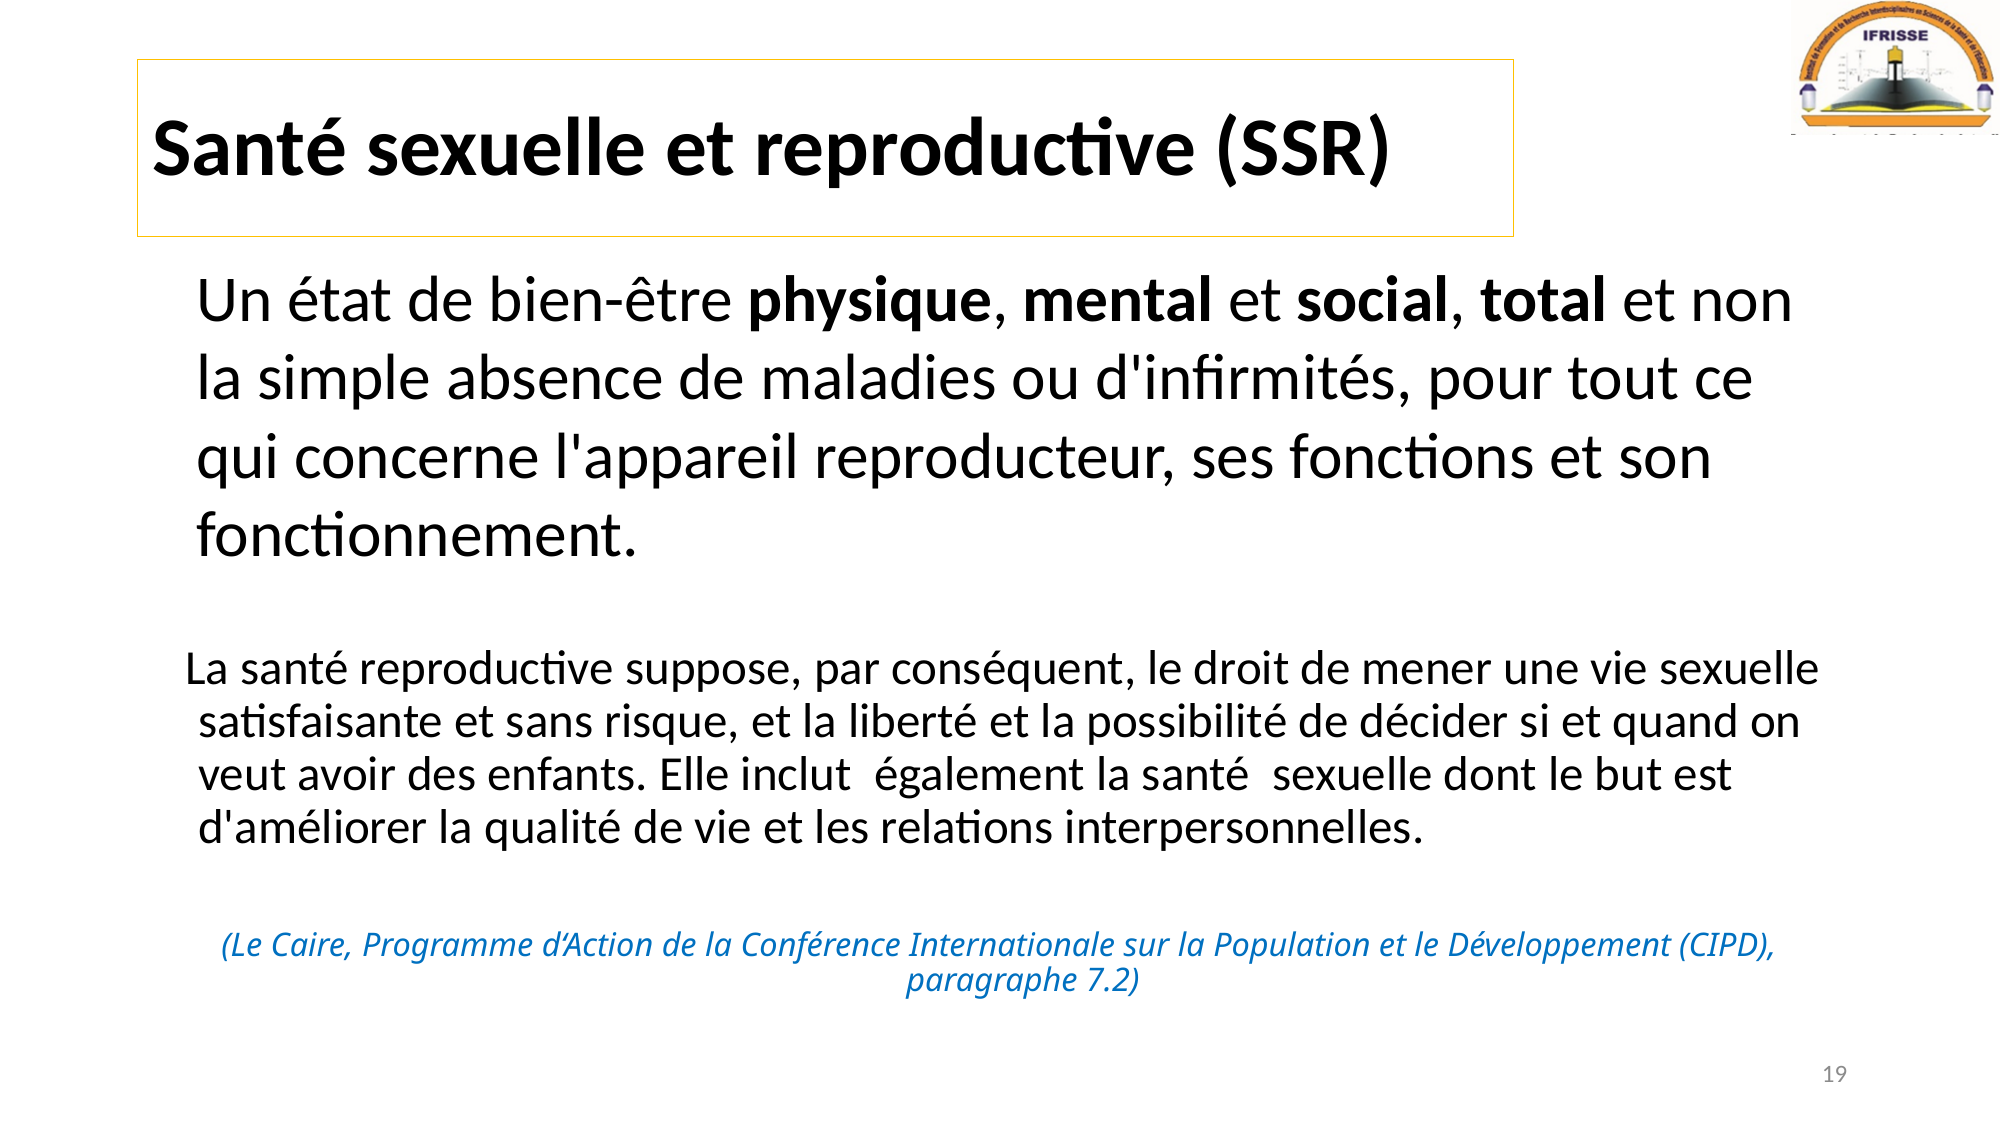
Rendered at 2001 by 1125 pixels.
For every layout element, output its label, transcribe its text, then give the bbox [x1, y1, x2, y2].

list Un état de bien-être physique, mental et social, total et non la simple absence de maladies ou d'infirmités, pour tout ce qui concerne l'appareil reproducteur, ses fonctions et son fonctionnement. La santé reproductive suppose, par conséquent, le droit de mener une vie sexuelle satisfaisante et sans risque, et la liberté et la possibilité de décider si et quand on veut avoir des enfants. Elle inclut également la santé sexuelle dont le but est d'améliorer la qualité de vie et les relations interpersonnelles. (Le Caire, Programme d‘Action de la Conférence Internationale sur la Population et le Développement (CIPD), paragraphe 7.2) [137, 248, 1863, 1014]
slide_number 19 [1412, 1042, 1863, 1103]
picture [1791, 0, 2000, 135]
title Santé sexuelle et reproductive (SSR) [137, 59, 1514, 237]
